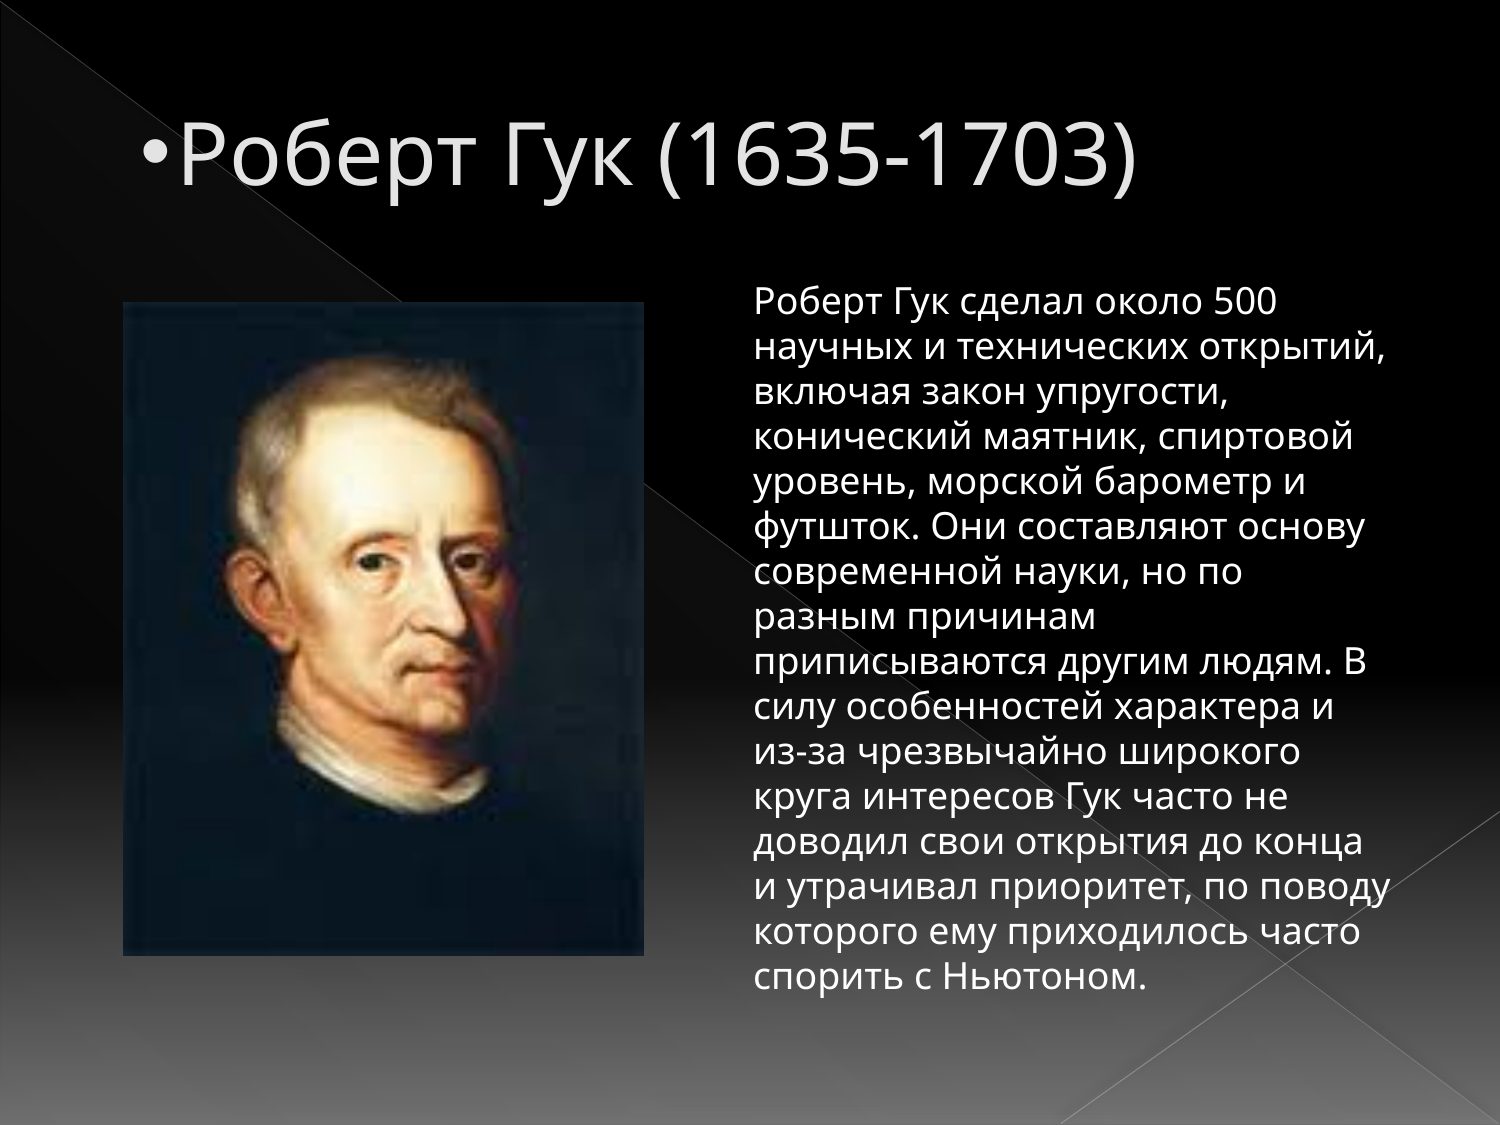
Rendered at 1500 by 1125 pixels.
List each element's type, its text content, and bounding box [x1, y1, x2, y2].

text_box Роберт Гук сделал около 500 научных и технических открытий, включая закон упругости, конический маятник, спиртовой уровень, морской барометр и футшток. Они составляют основу современной науки, но по разным причинам приписываются другим людям. В силу особенностей характера и из-за чрезвычайно широкого круга интересов Гук часто не доводил свои открытия до конца и утрачивал приоритет, по поводу которого ему приходилось часто спорить с Ньютоном. [738, 269, 1407, 1005]
title Роберт Гук (1635-1703) [82, 35, 1432, 265]
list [123, 302, 644, 957]
